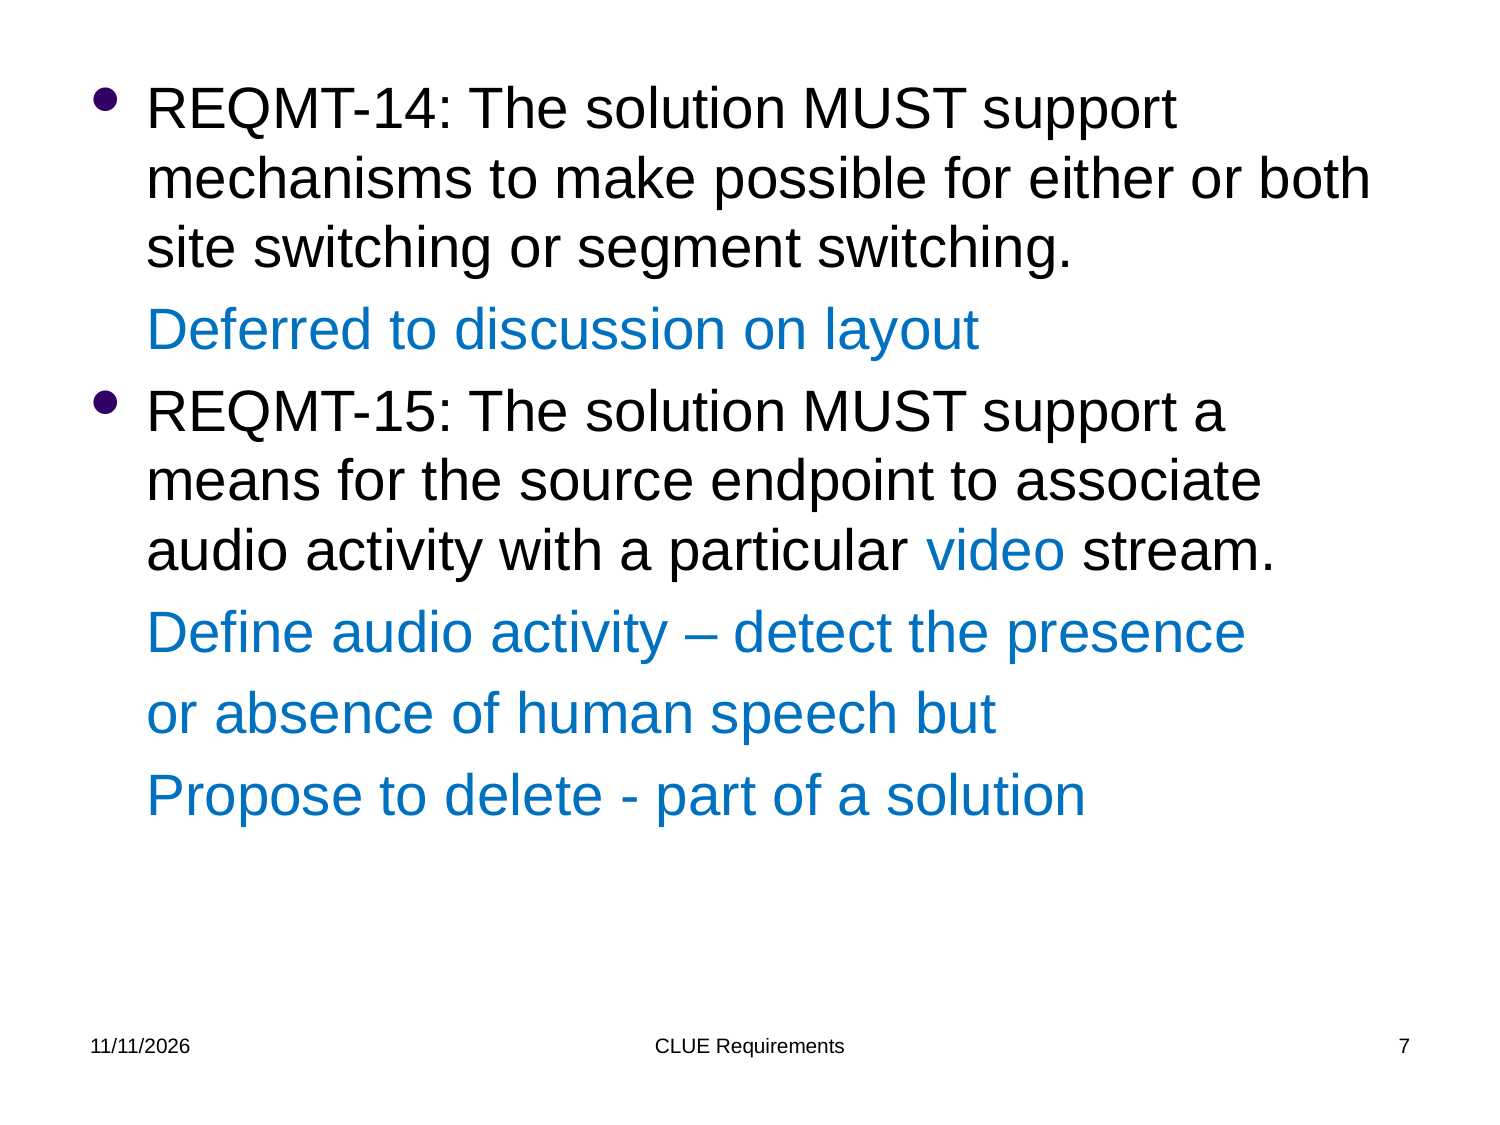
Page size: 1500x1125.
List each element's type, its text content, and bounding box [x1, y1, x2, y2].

slide_number 7 [1074, 1024, 1426, 1101]
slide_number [74, 1024, 426, 1101]
footer CLUE Requirements [512, 1024, 988, 1101]
list REQMT-14: The solution MUST support mechanisms to make possible for either or both site switching or segment switching. Deferred to discussion on layout REQMT-15: The solution MUST support a means for the source endpoint to associate audio activity with a particular video stream. Define audio activity – detect the presence or absence of human speech but Propose to delete - part of a solution [74, 62, 1426, 1006]
